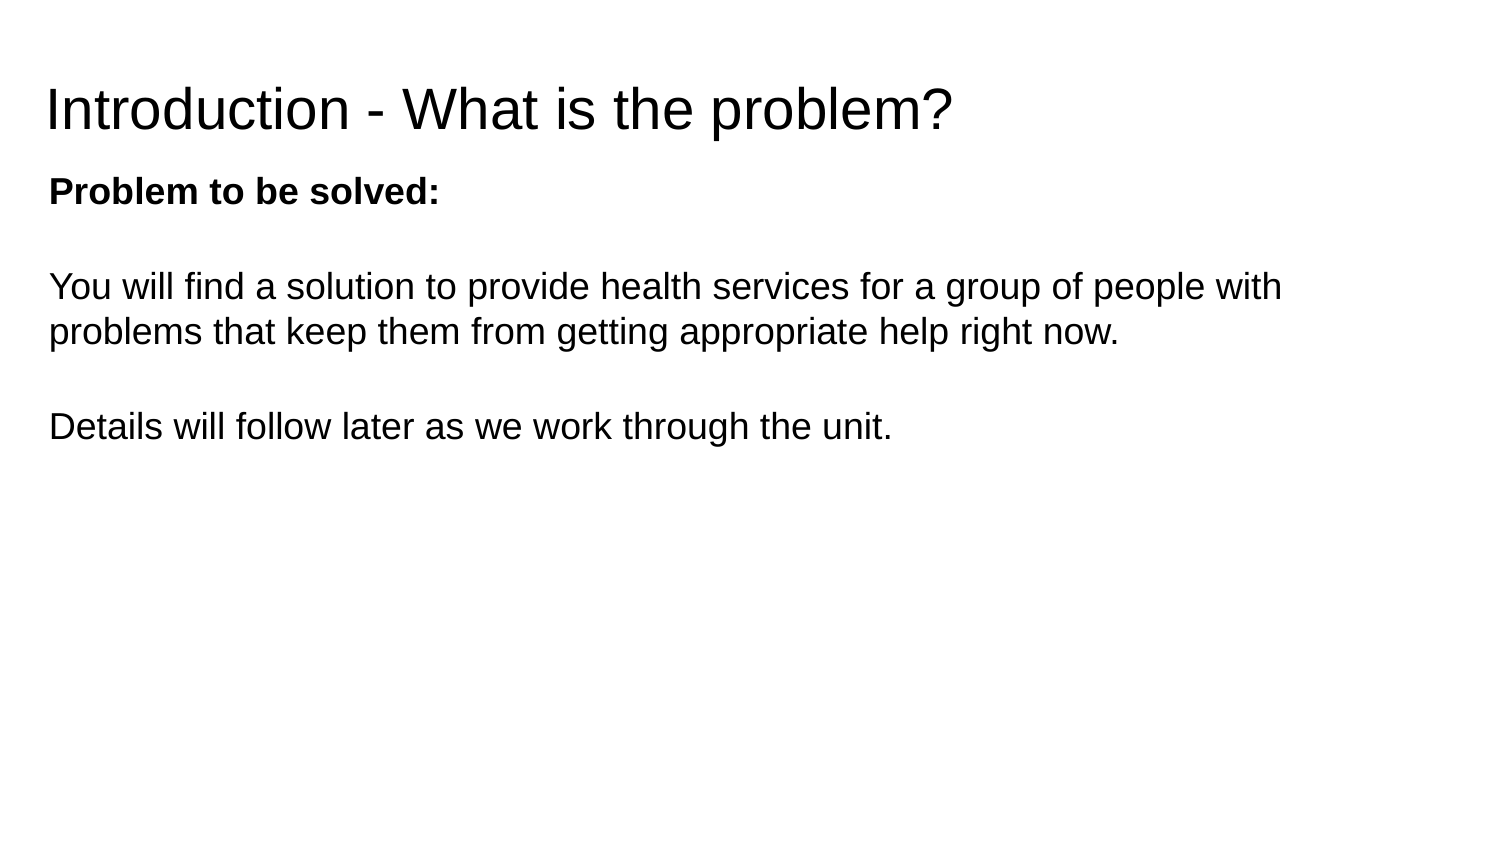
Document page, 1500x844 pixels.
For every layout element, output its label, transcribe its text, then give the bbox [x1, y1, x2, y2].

title Introduction - What is the problem? [38, 39, 1416, 142]
list Problem to be solved: You will find a solution to provide health services for a group of people with problems that keep them from getting appropriate help right now. Details will follow later as we work through the unit. [34, 159, 1340, 828]
